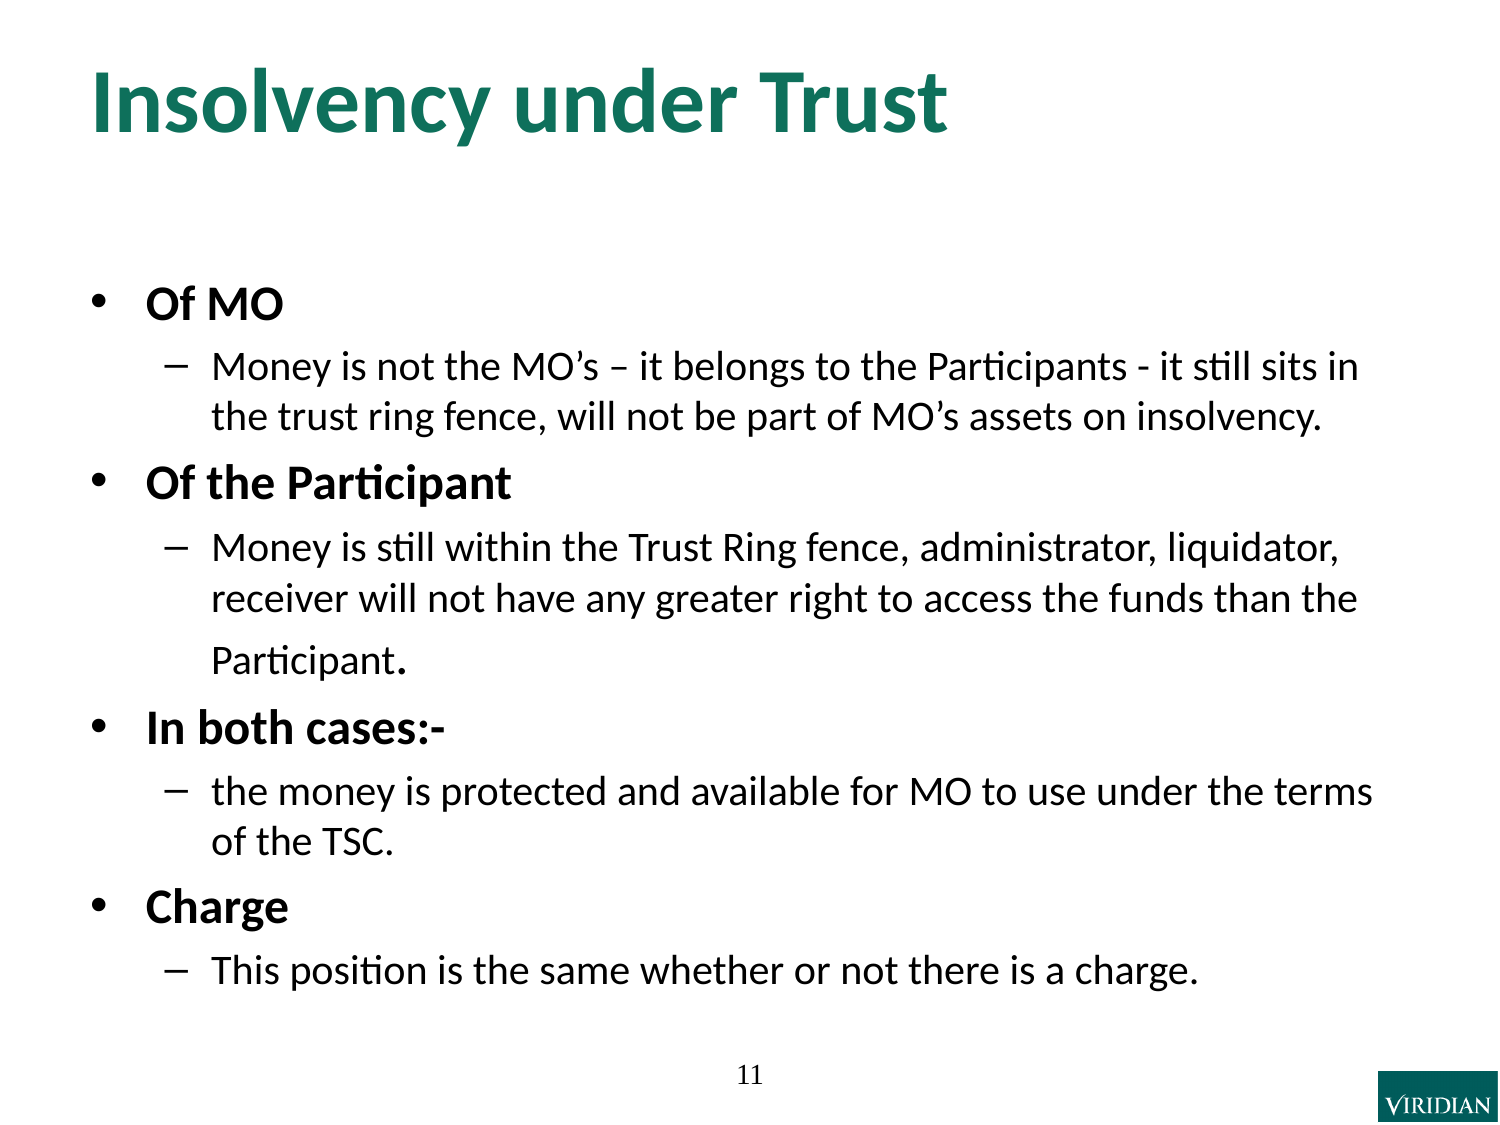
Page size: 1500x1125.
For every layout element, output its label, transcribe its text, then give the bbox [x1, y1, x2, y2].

list Of MO Money is not the MO’s – it belongs to the Participants - it still sits in the trust ring fence, will not be part of MO’s assets on insolvency. Of the Participant Money is still within the Trust Ring fence, administrator, liquidator, receiver will not have any greater right to access the funds than the Participant. In both cases:- the money is protected and available for MO to use under the terms of the TSC. Charge This position is the same whether or not there is a charge. [75, 262, 1425, 1005]
title Insolvency under Trust [75, 2, 1425, 190]
picture [1375, 1068, 1500, 1125]
footer 11 [512, 1042, 988, 1103]
